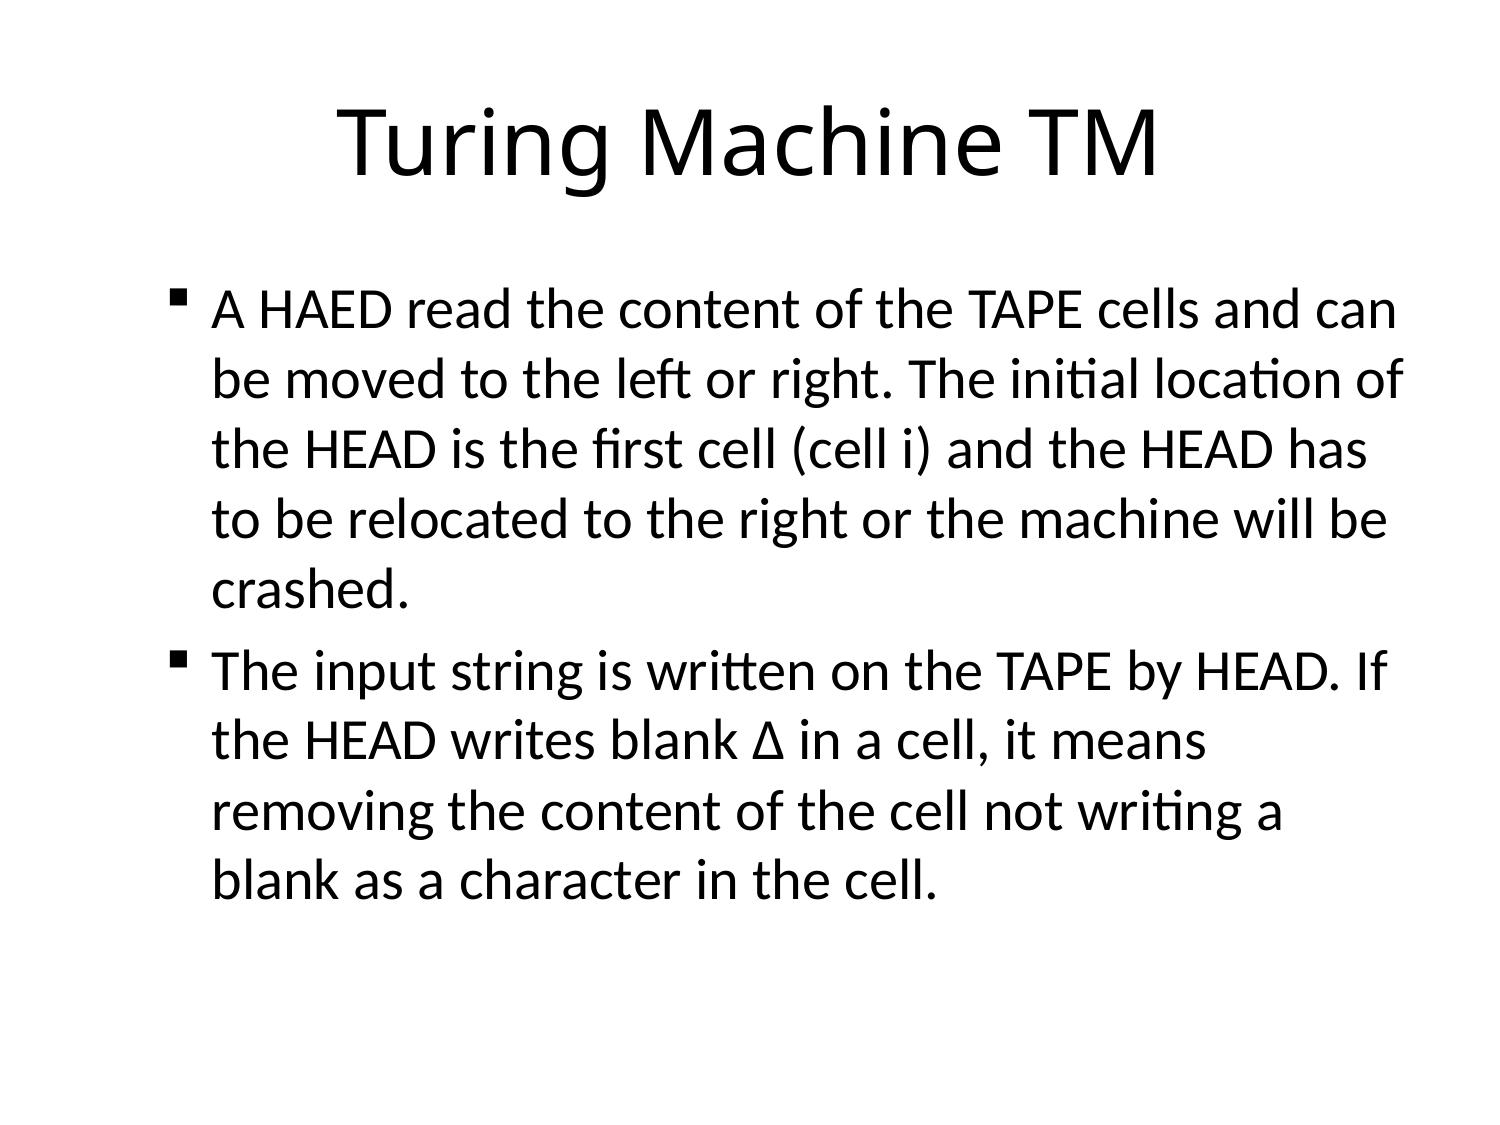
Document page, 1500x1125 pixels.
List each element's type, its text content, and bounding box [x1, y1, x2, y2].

title Turing Machine TM [75, 45, 1425, 233]
list A HAED read the content of the TAPE cells and can be moved to the left or right. The initial location of the HEAD is the first cell (cell i) and the HEAD has to be relocated to the right or the machine will be crashed. The input string is written on the TAPE by HEAD. If the HEAD writes blank Δ in a cell, it means removing the content of the cell not writing a blank as a character in the cell. [75, 262, 1425, 1005]
